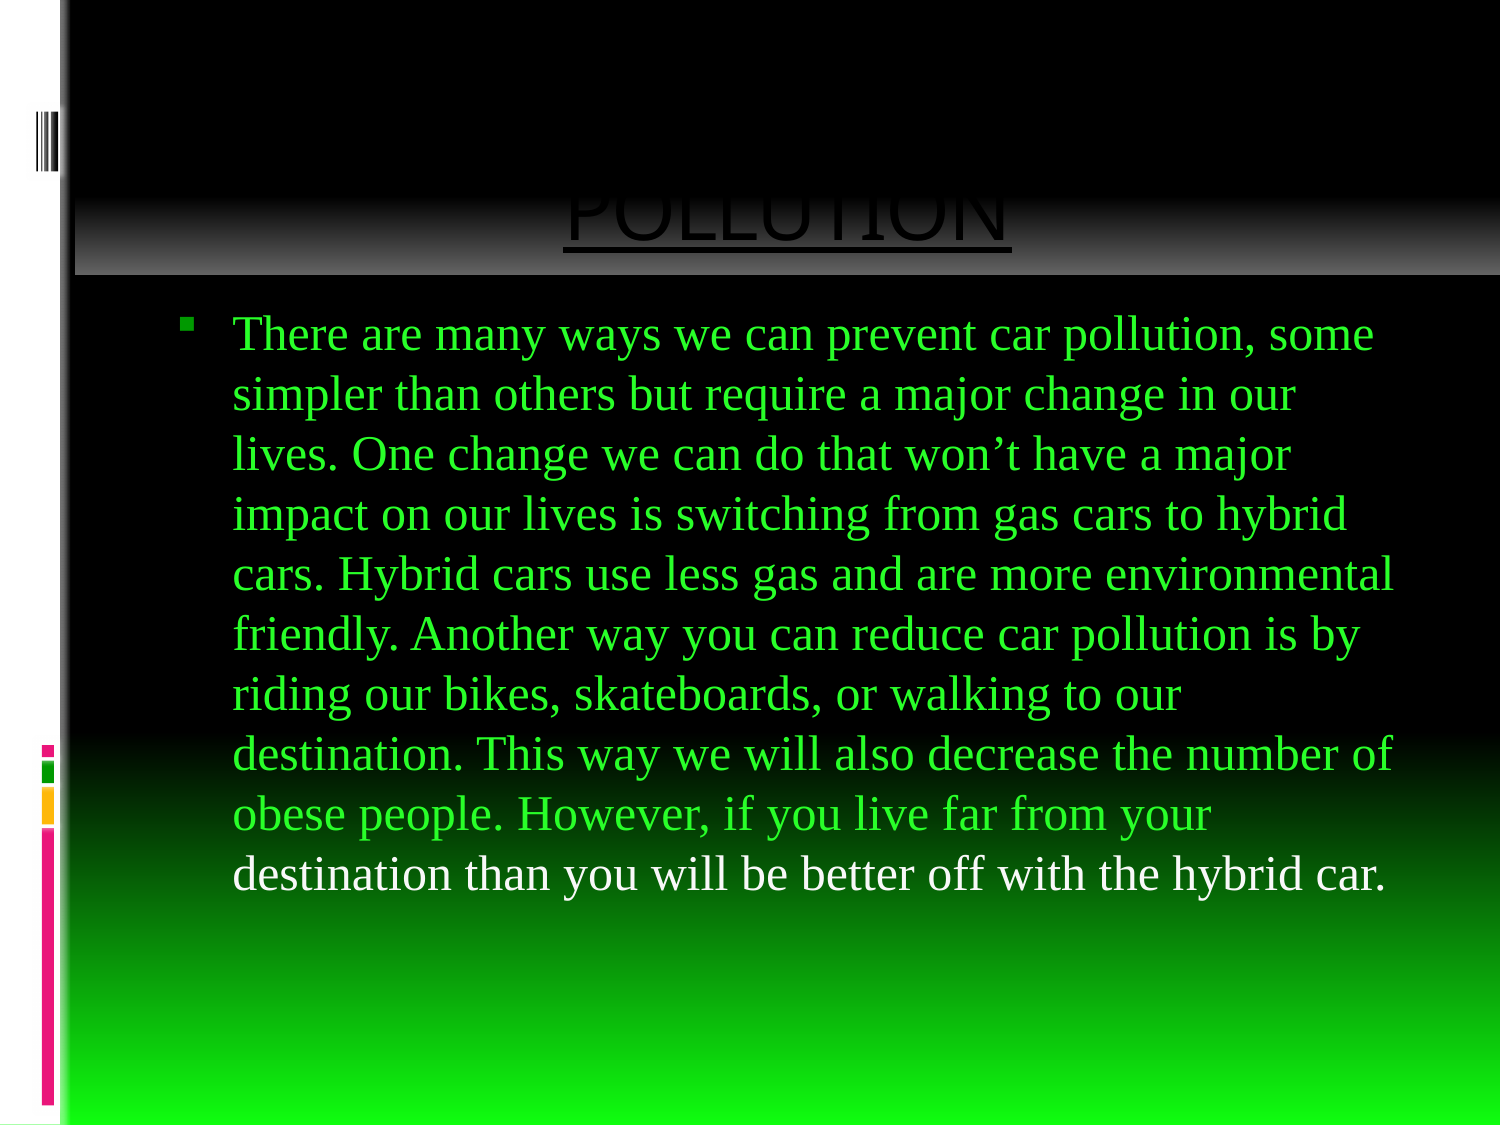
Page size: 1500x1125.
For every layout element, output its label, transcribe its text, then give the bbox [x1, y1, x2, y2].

title PREVENTION OF CAR POLLUTION [75, 50, 1500, 275]
list There are many ways we can prevent car pollution, some simpler than others but require a major change in our lives. One change we can do that won’t have a major impact on our lives is switching from gas cars to hybrid cars. Hybrid cars use less gas and are more environmental friendly. Another way you can reduce car pollution is by riding our bikes, skateboards, or walking to our destination. This way we will also decrease the number of obese people. However, if you live far from your destination than you will be better off with the hybrid car. [150, 292, 1425, 1043]
